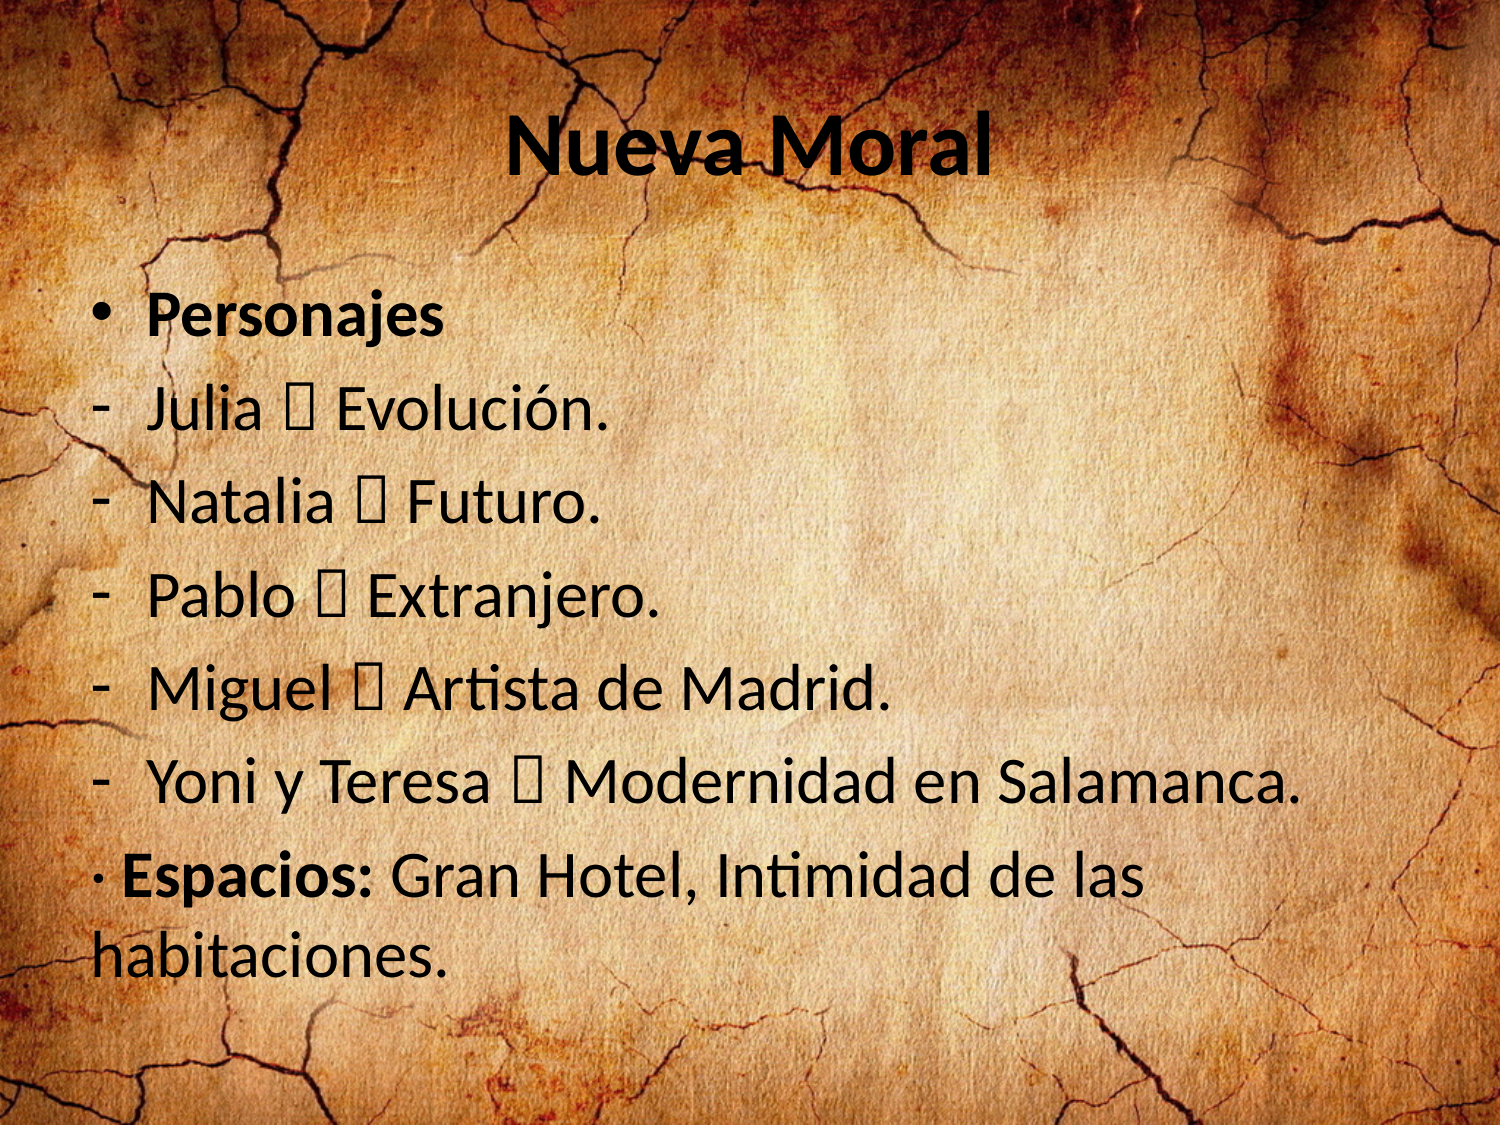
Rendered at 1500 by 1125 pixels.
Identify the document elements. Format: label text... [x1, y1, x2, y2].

list Personajes Julia  Evolución. Natalia  Futuro. Pablo  Extranjero. Miguel  Artista de Madrid. Yoni y Teresa  Modernidad en Salamanca. · Espacios: Gran Hotel, Intimidad de las habitaciones. [75, 262, 1425, 1005]
title Nueva Moral [75, 45, 1425, 233]
picture [0, 0, 1500, 1125]
